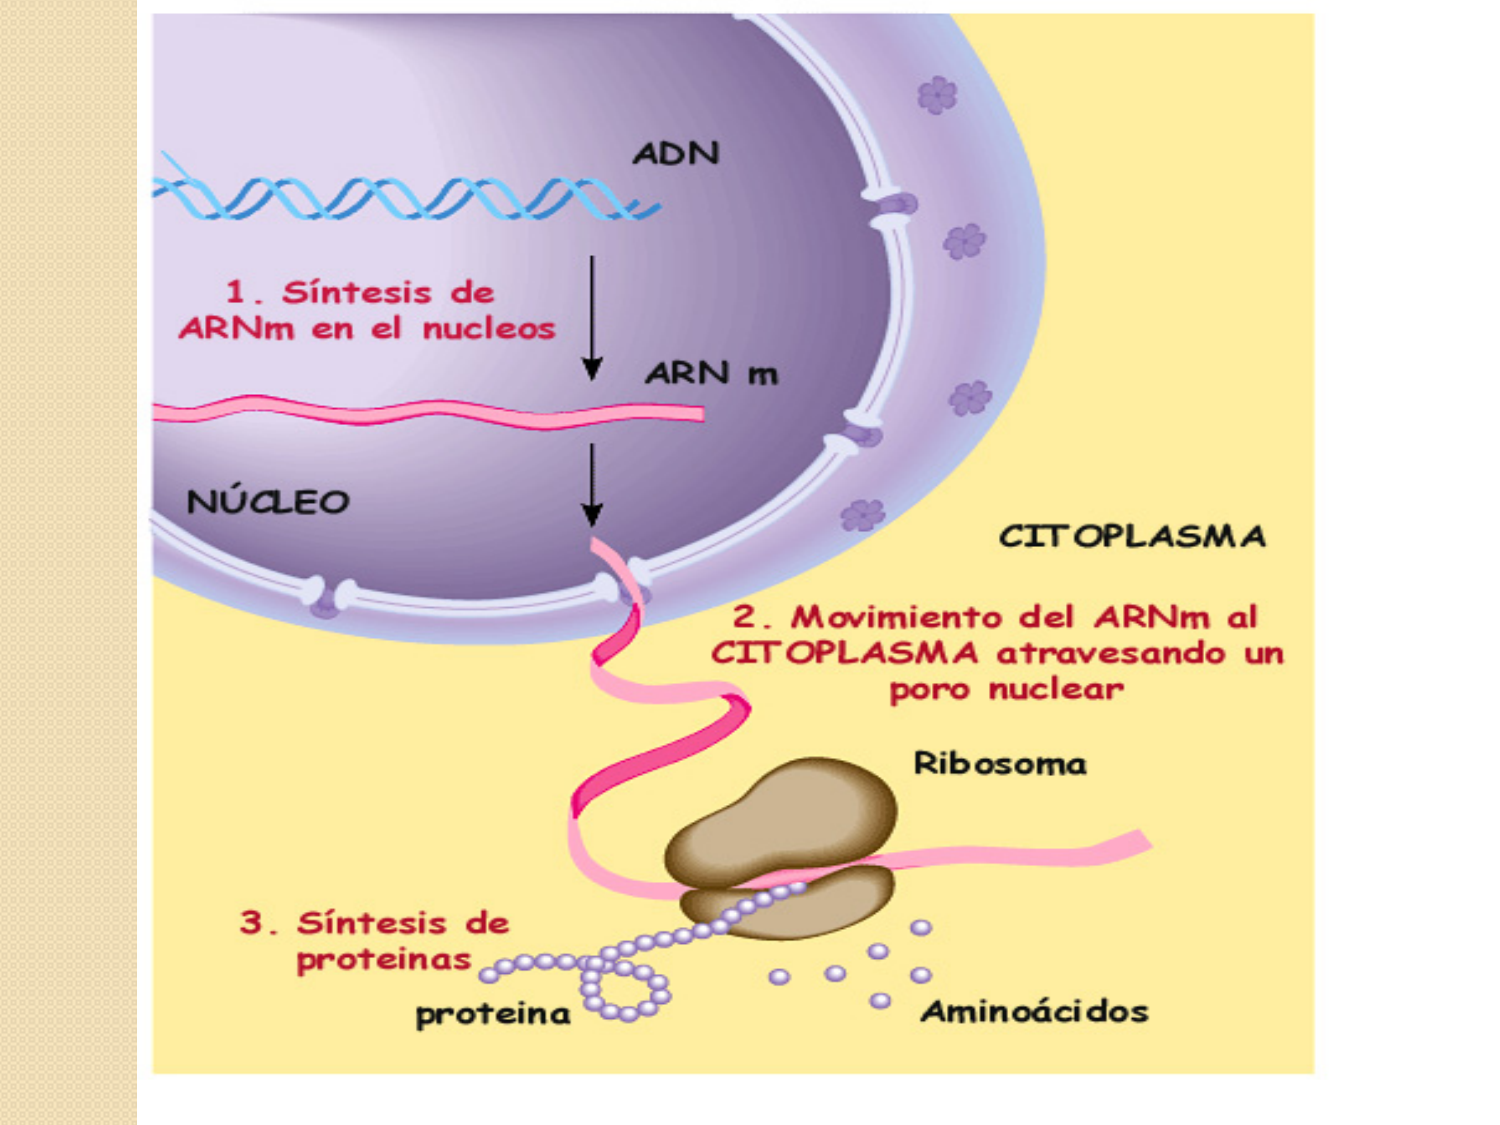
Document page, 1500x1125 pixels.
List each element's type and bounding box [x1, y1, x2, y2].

picture [137, 0, 1338, 1125]
